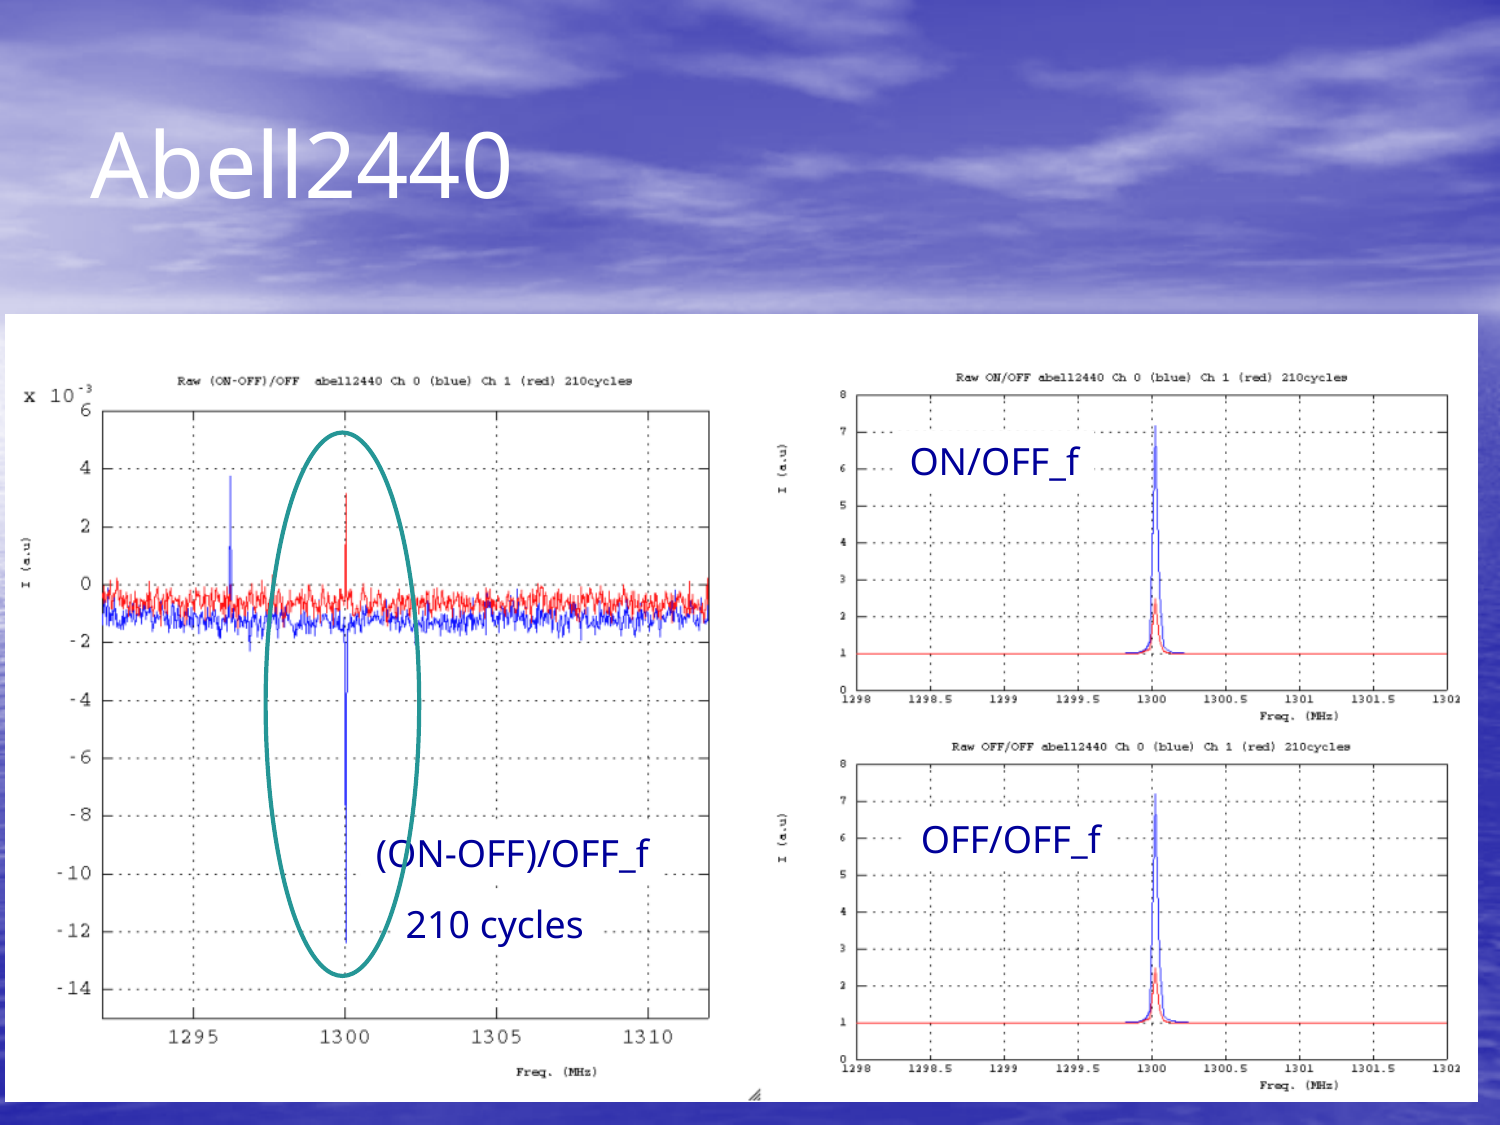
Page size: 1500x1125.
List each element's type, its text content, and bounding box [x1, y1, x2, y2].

title Abell2440 [74, 47, 1426, 276]
picture [5, 314, 1478, 1102]
